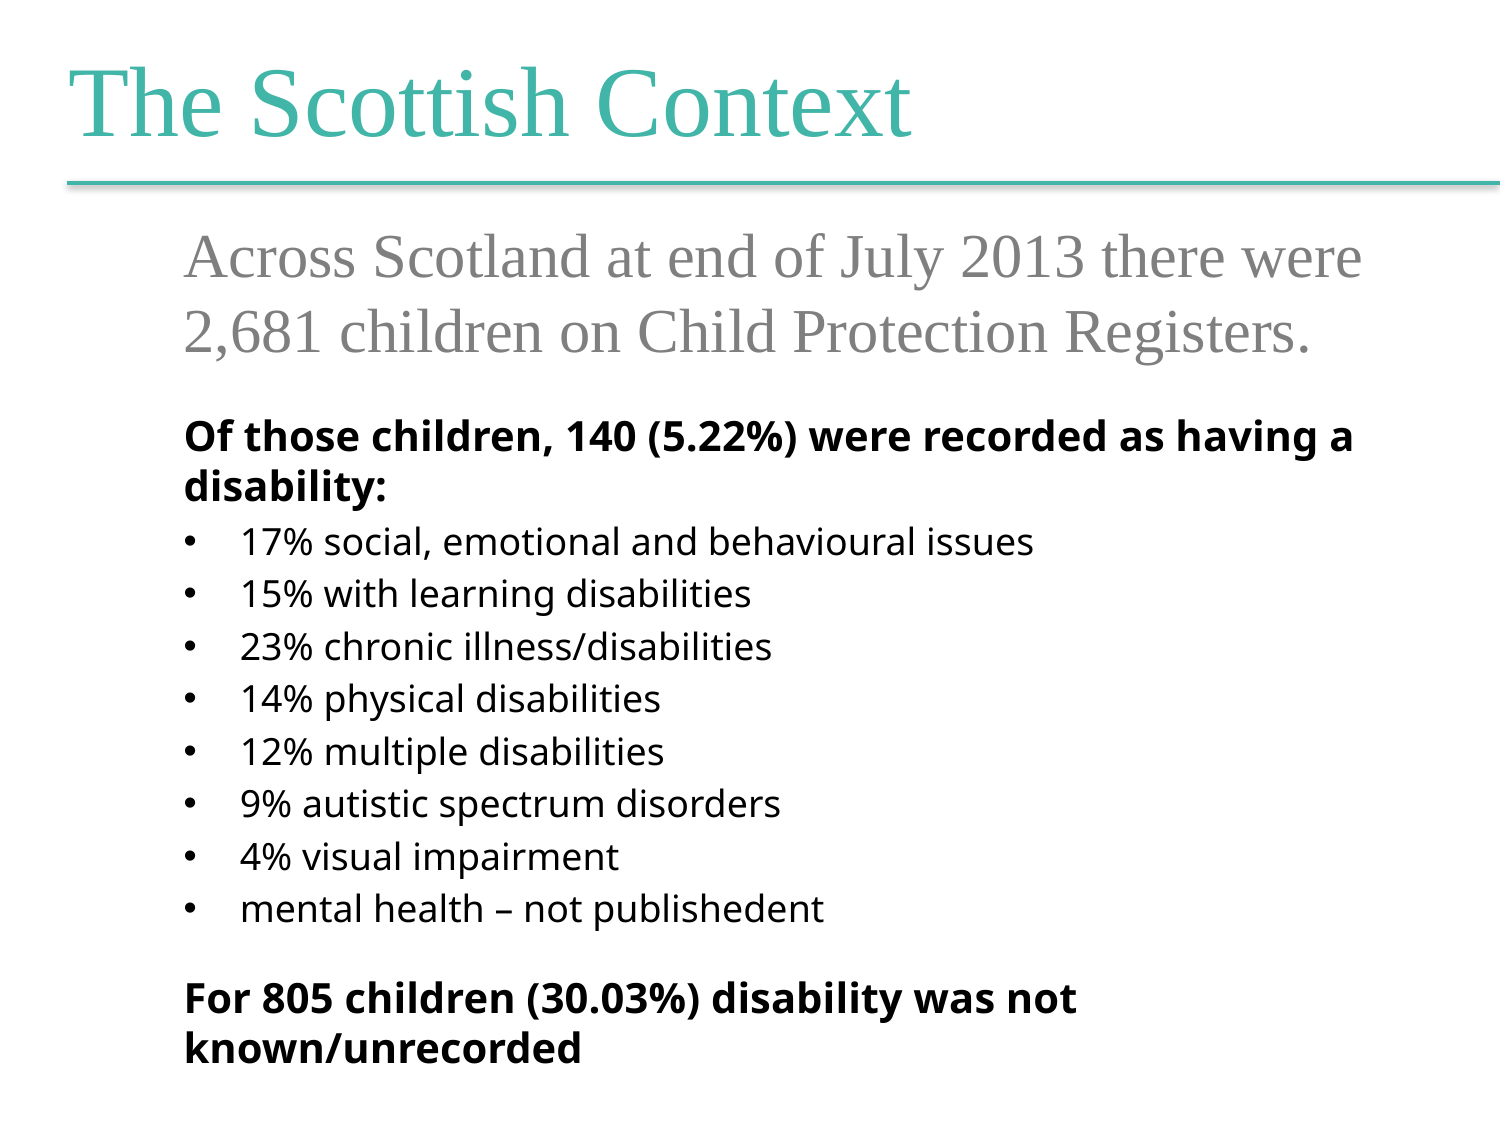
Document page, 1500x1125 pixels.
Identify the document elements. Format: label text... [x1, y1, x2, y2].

text_box The Scottish Context [53, 0, 1476, 252]
list Across Scotland at end of July 2013 there were 2,681 children on Child Protection Registers. Of those children, 140 (5.22%) were recorded as having a disability: 17% social, emotional and behavioural issues 15% with learning disabilities 23% chronic illness/disabilities 14% physical disabilities 12% multiple disabilities 9% autistic spectrum disorders 4% visual impairment mental health – not publishedent For 805 children (30.03%) disability was not known/unrecorded [168, 207, 1394, 1023]
